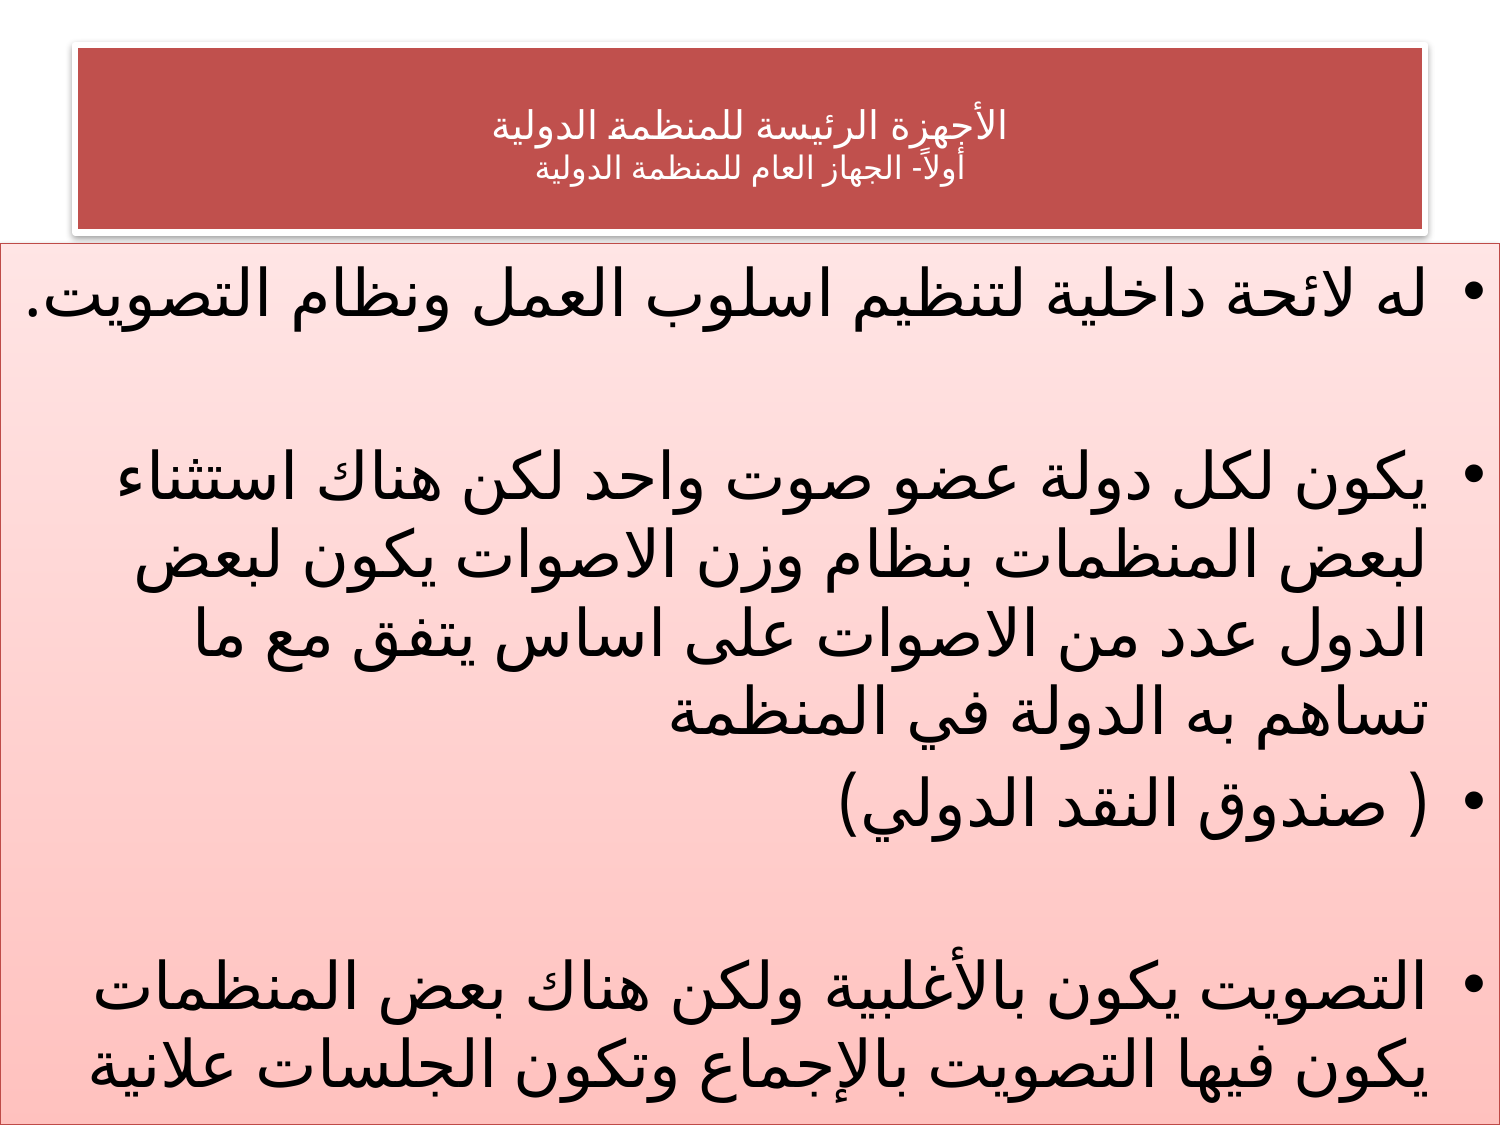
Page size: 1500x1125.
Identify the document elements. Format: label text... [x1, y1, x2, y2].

list له لائحة داخلية لتنظيم اسلوب العمل ونظام التصويت. يكون لكل دولة عضو صوت واحد لكن هناك استثناء لبعض المنظمات بنظام وزن الاصوات يكون لبعض الدول عدد من الاصوات على اساس يتفق مع ما تساهم به الدولة في المنظمة ( صندوق النقد الدولي) التصويت يكون بالأغلبية ولكن هناك بعض المنظمات يكون فيها التصويت بالإجماع وتكون الجلسات علانية [0, 243, 1500, 1125]
title الأجهزة الرئيسة للمنظمة الدولية أولاً- الجهاز العام للمنظمة الدولية [72, 42, 1428, 236]
